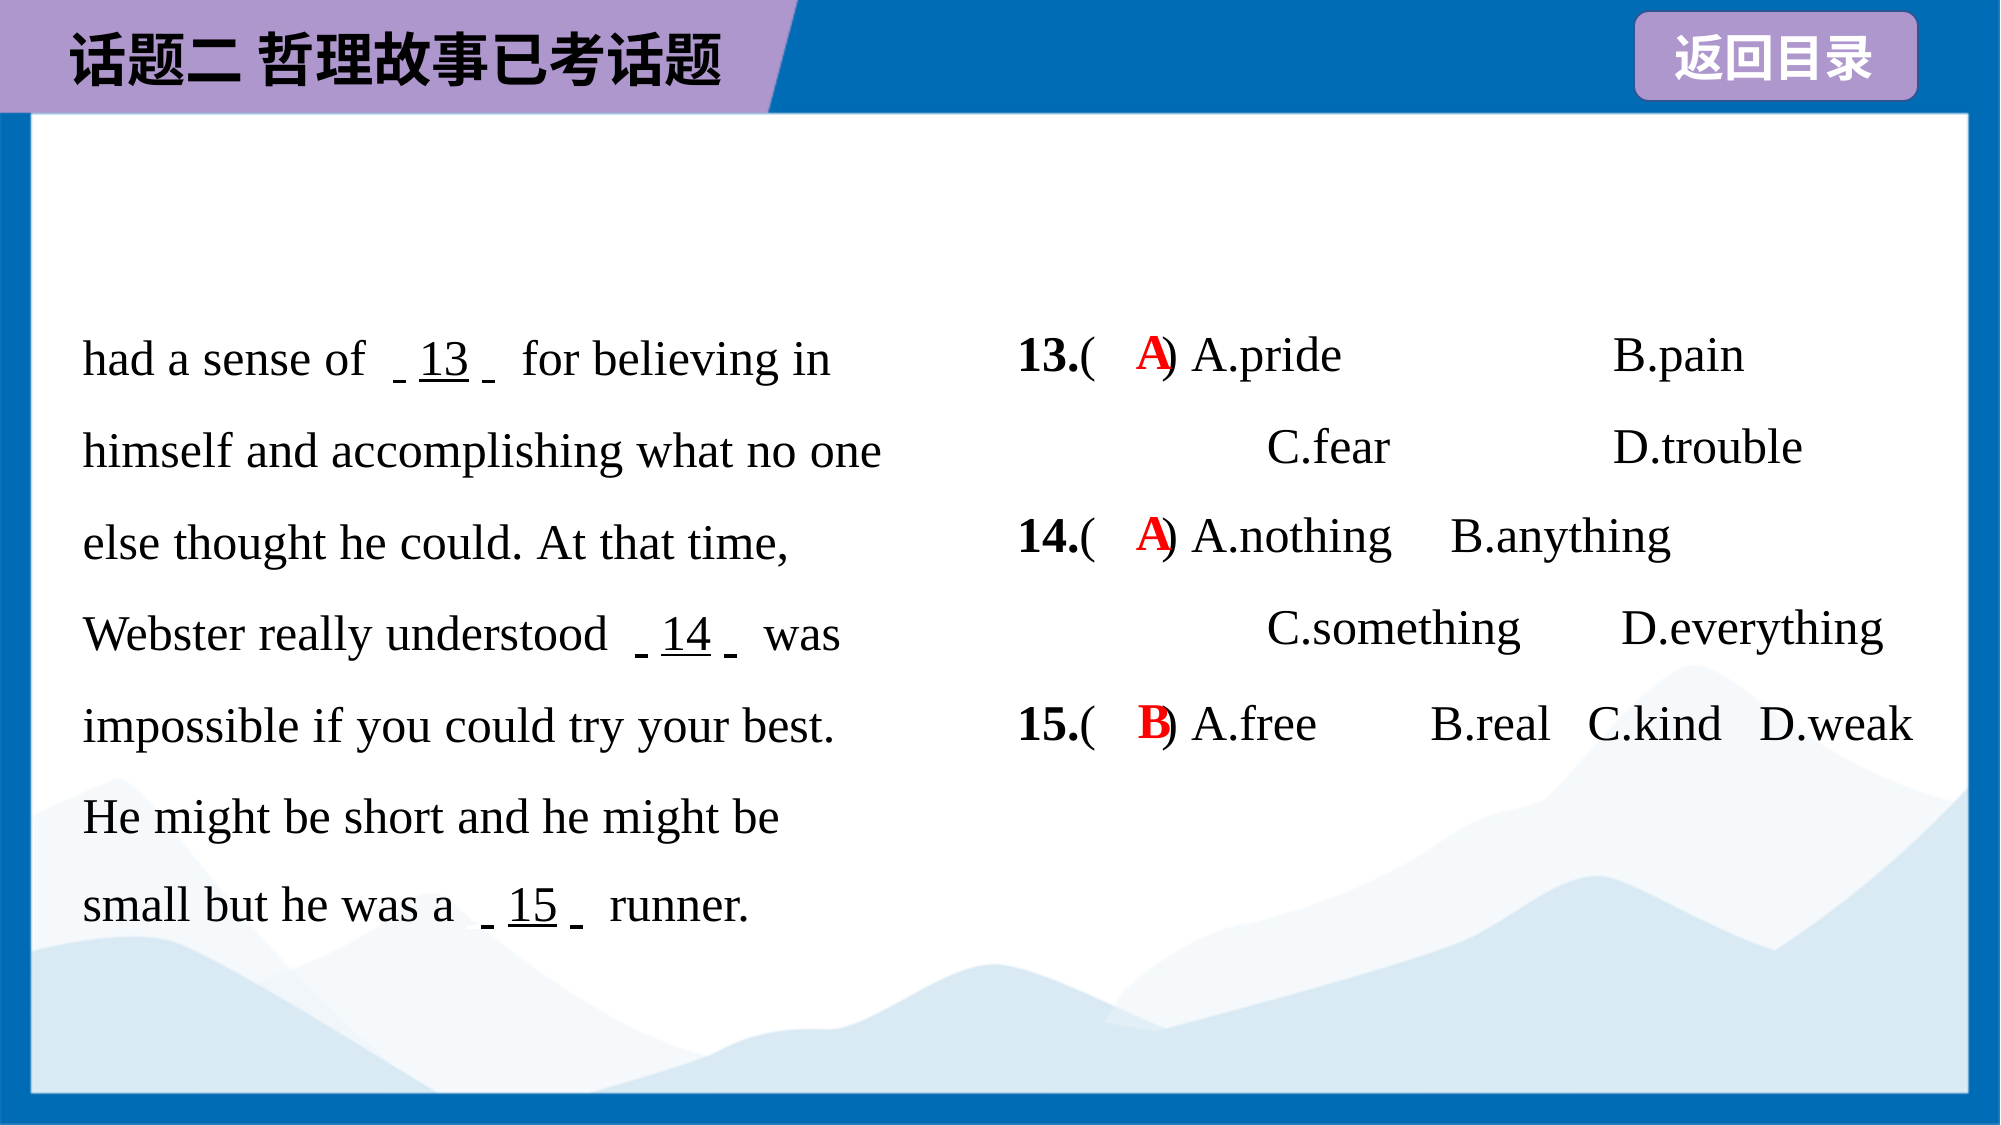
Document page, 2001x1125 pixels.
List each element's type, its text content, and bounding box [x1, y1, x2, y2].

text_box A [1117, 291, 1190, 371]
picture [0, 0, 2000, 1125]
text_box 15.( ) A.free B.real C.kind D.weak [1016, 662, 1919, 741]
text_box A [1117, 472, 1190, 552]
text_box As he stood above the cities, he had a sense of . .13. . for believing in himself and accomplishing what no one else thought he could. At that time, Webster really understood . .14. . was impossible if you could try your best. He might be short and he might be small but he was a . .15. . runner. [82, 289, 984, 922]
text_box 14.( ) A.nothing B.anything C.something D.everything [1016, 470, 1919, 662]
text_box 13.( ) A.pride B.pain C.fear D.trouble [1016, 289, 1919, 460]
text_box B [1119, 660, 1190, 740]
